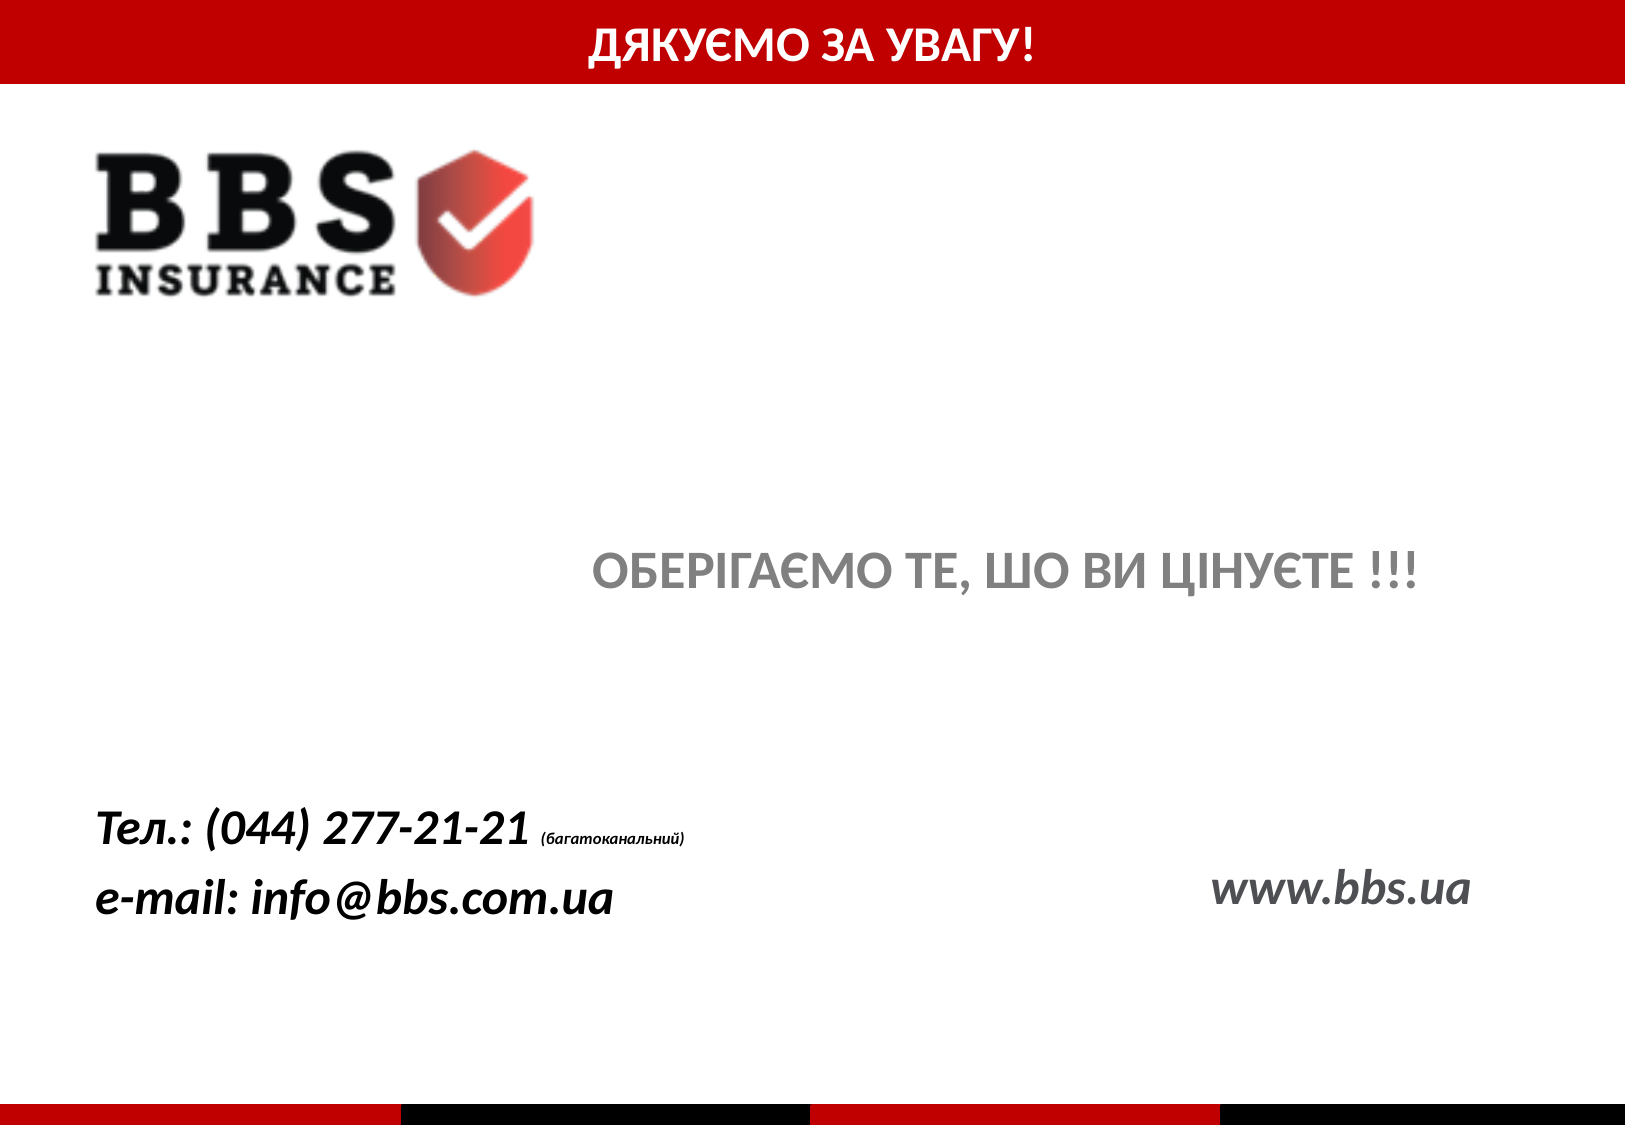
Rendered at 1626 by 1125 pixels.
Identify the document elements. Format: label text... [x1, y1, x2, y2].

picture [85, 140, 544, 308]
text_box [810, 1104, 1220, 1125]
text_box [0, 1104, 401, 1125]
text_box Тел.: (044) 277-21-21 (багатоканальний) e-mail: info@bbs.com.ua www.bbs.ua [80, 786, 1499, 980]
text_box [1220, 1104, 1625, 1125]
text_box ОБЕРІГАЄМО ТЕ, ШО ВИ ЦІНУЄТЕ !!! [578, 527, 1522, 607]
text_box ДЯКУЄМО ЗА УВАГУ! [0, 0, 1625, 84]
text_box [401, 1104, 810, 1125]
